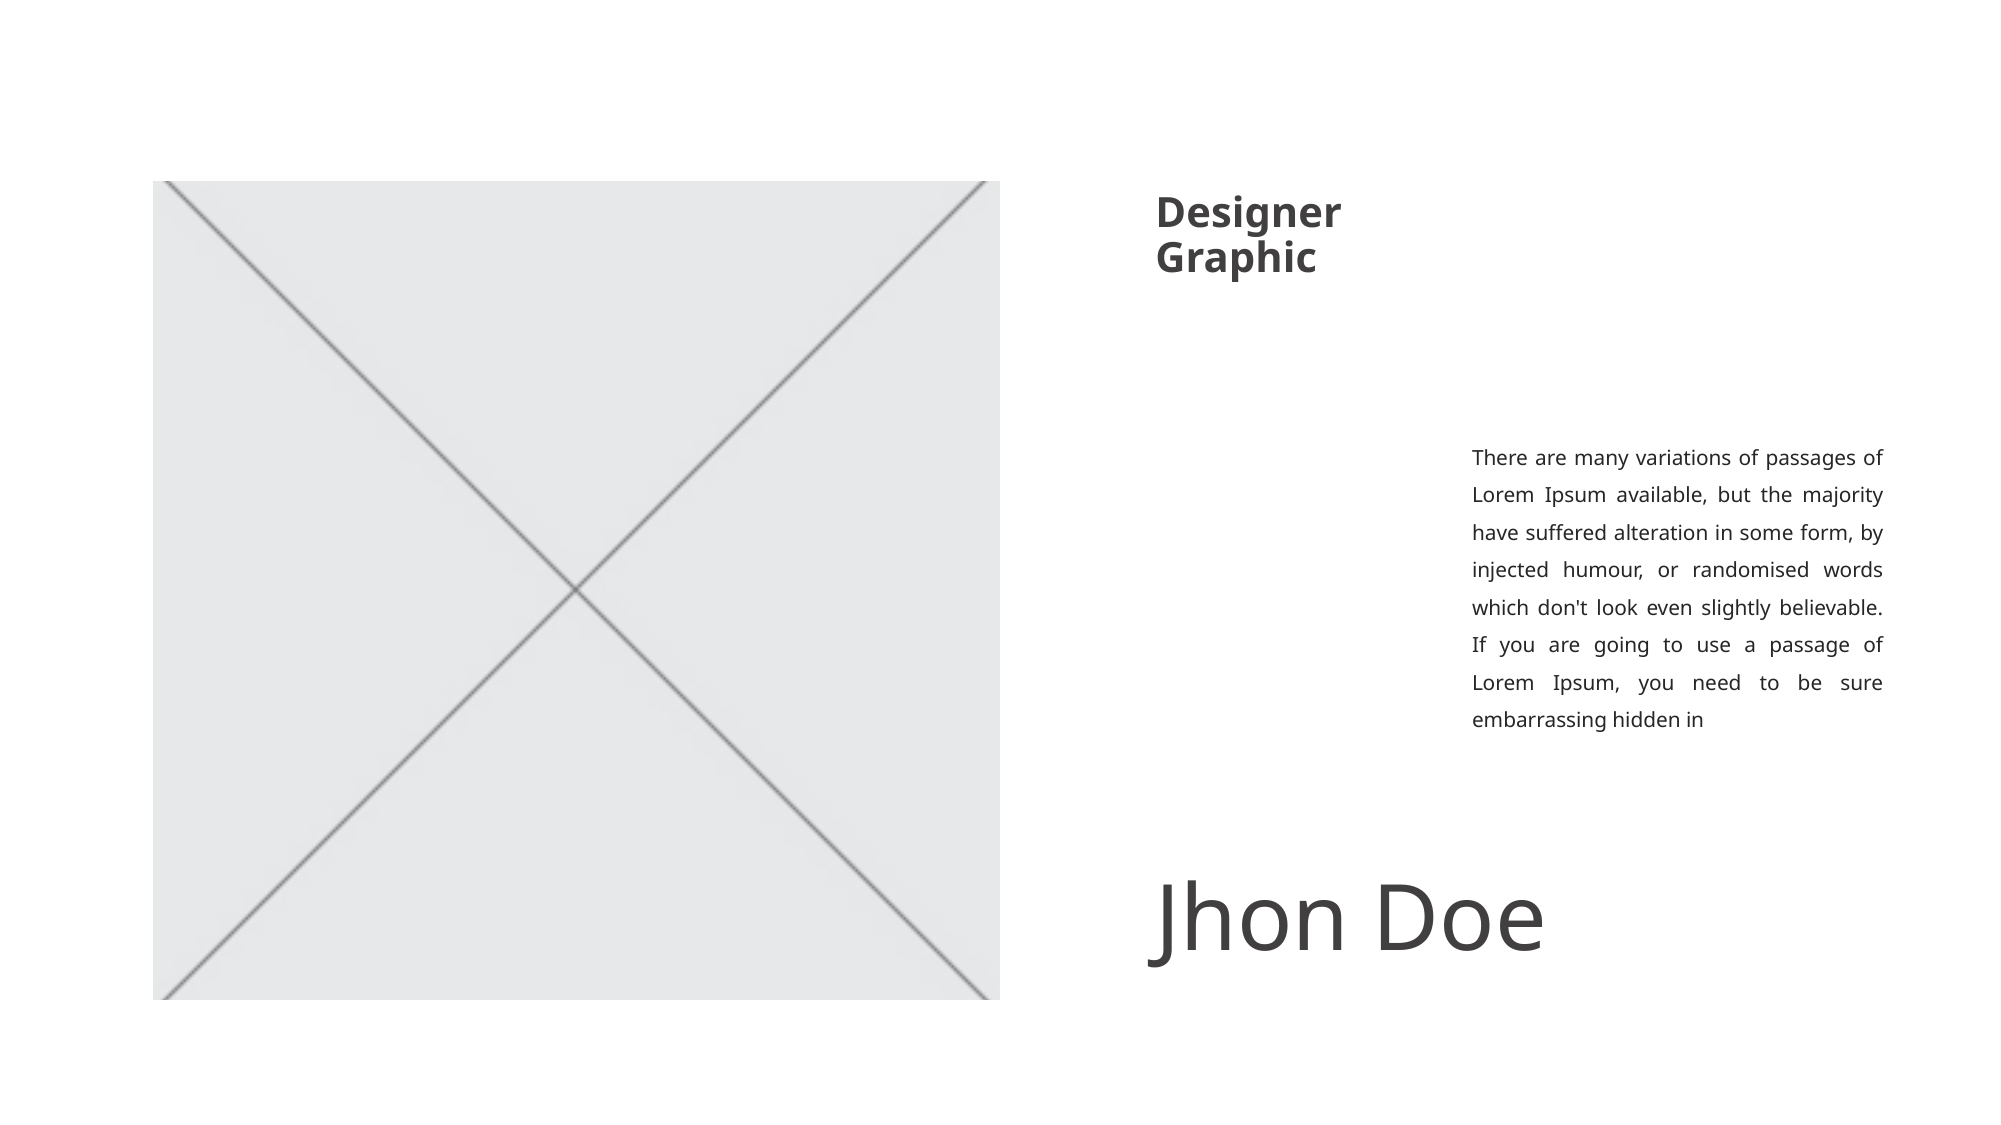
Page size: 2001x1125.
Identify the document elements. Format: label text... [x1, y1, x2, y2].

text_box Designer [1140, 178, 1482, 223]
text_box Jhon Doe [1140, 860, 1788, 968]
text_box Graphic [1140, 223, 1482, 289]
picture [153, 181, 1000, 1000]
text_box There are many variations of passages of Lorem Ipsum available, but the majority have suffered alteration in some form, by injected humour, or randomised words which don't look even slightly believable. If you are going to use a passage of Lorem Ipsum, you need to be sure embarrassing hidden in [1457, 424, 1898, 740]
